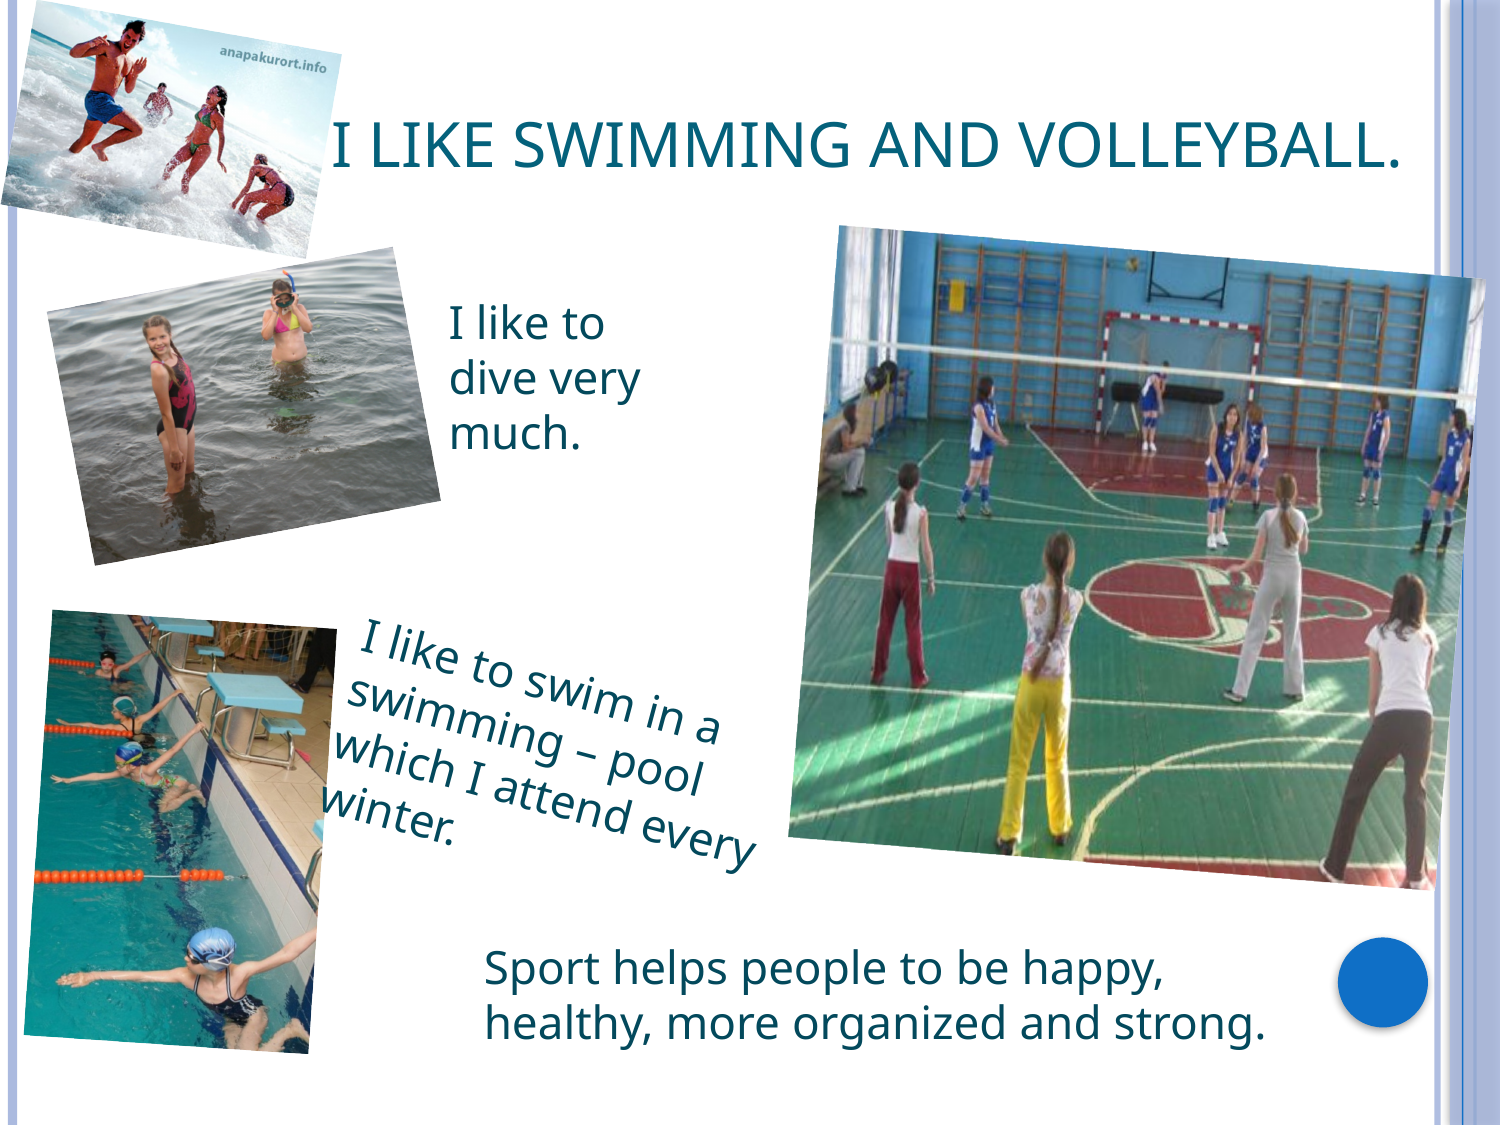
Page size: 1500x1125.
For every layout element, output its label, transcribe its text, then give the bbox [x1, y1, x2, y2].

picture [24, 610, 337, 1054]
text_box I like to dive very much. [433, 286, 668, 467]
text_box Sport helps people to be happy, healthy, more organized and strong. [468, 930, 1313, 1056]
picture [799, 226, 1485, 890]
picture [47, 247, 441, 565]
title I like swimming and volleyball. [316, 0, 1500, 188]
picture [1, 0, 341, 258]
text_box I like to swim in a swimming – pool which I attend every winter. [329, 595, 805, 950]
